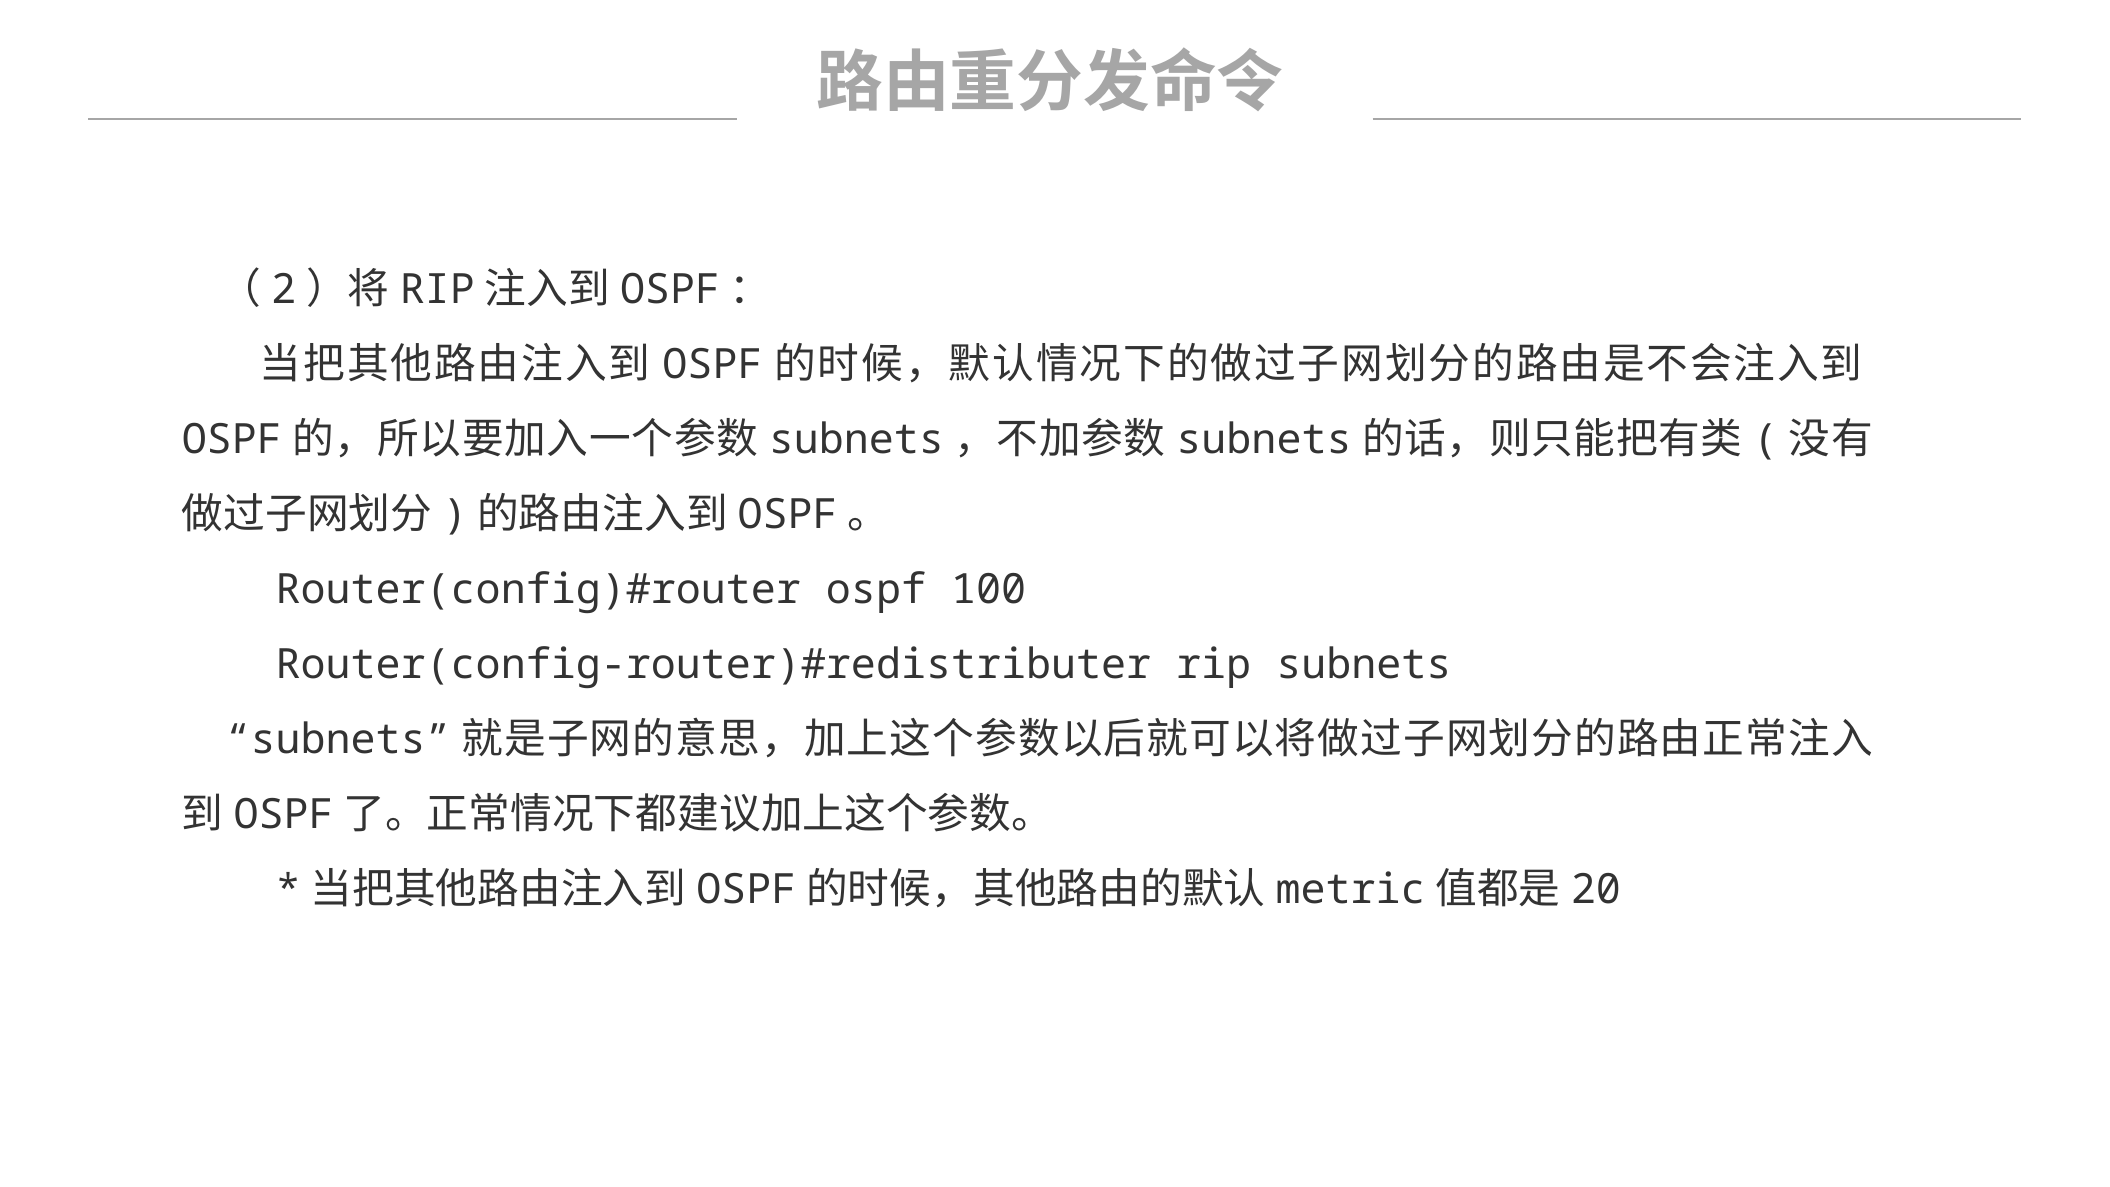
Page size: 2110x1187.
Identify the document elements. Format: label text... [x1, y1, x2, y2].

text_box （2）将RIP注入到OSPF： 当把其他路由注入到OSPF的时候，默认情况下的做过子网划分的路由是不会注入到OSPF的，所以要加入一个参数subnets，不加参数subnets的话，则只能把有类(没有做过子网划分)的路由注入到OSPF。 Router(config)#router ospf 100 Router(config-router)#redistributer rip subnets “subnets”就是子网的意思，加上这个参数以后就可以将做过子网划分的路由正常注入到OSPF了。正常情况下都建议加上这个参数。 *当把其他路由注入到OSPF的时候，其他路由的默认metric值都是20 [167, 229, 1888, 919]
text_box 路由重分发命令 [666, 38, 1434, 119]
